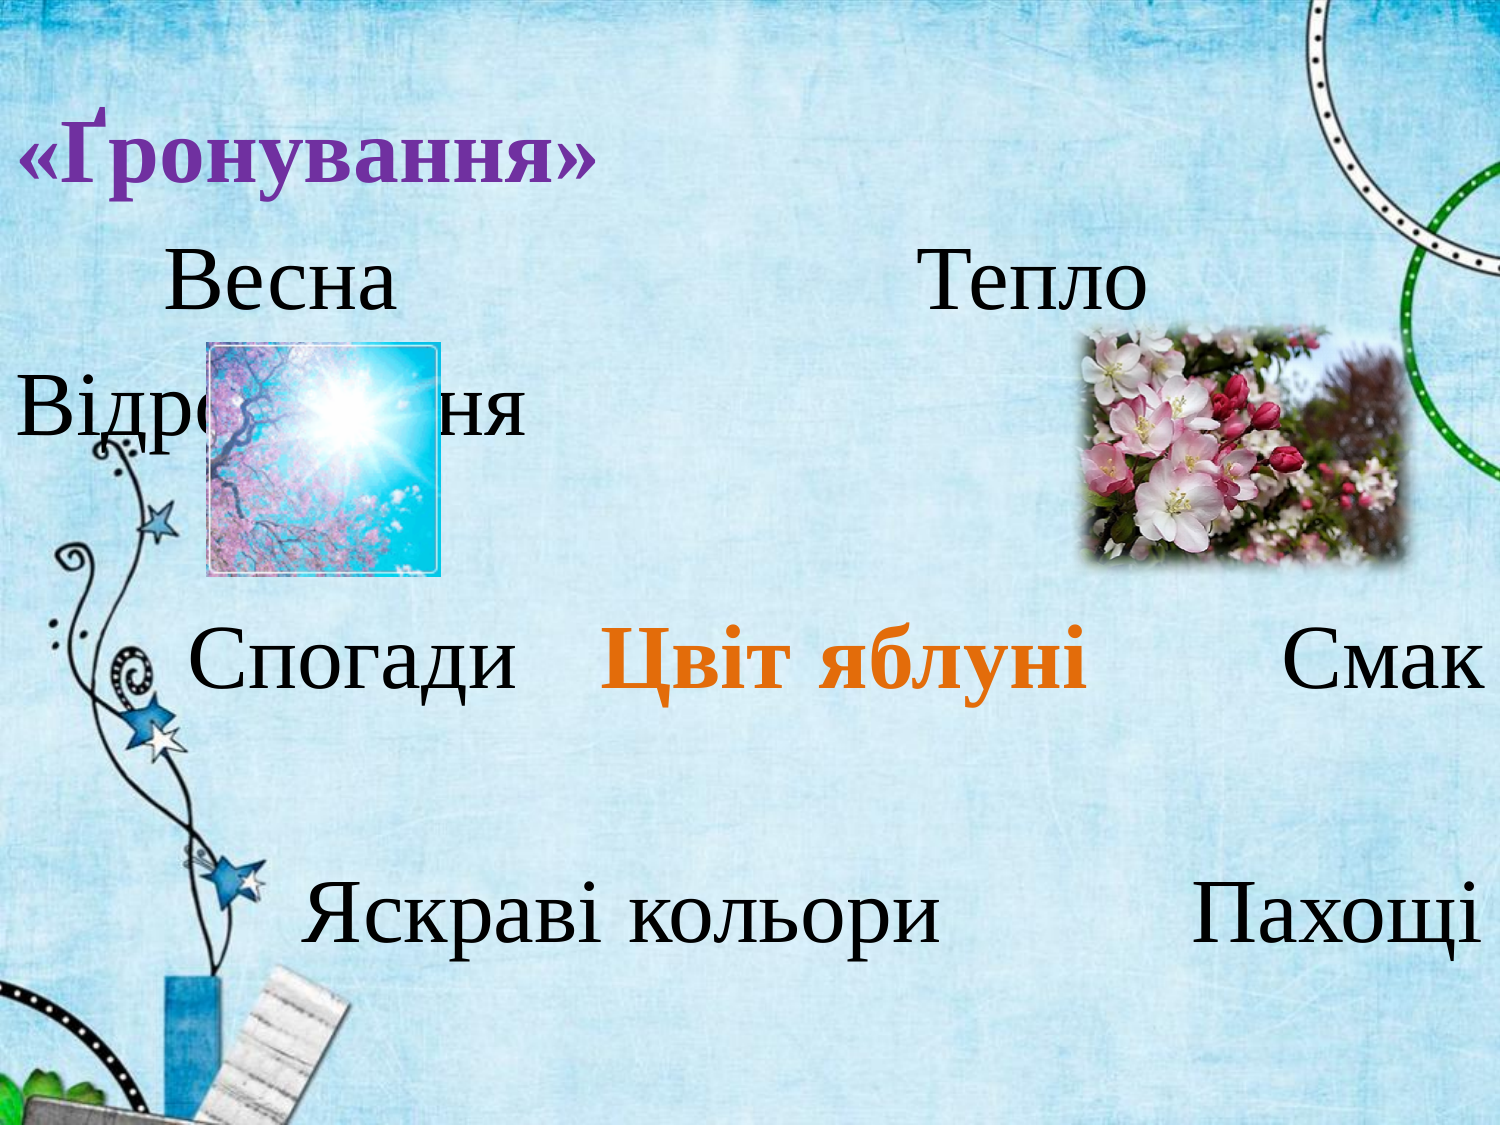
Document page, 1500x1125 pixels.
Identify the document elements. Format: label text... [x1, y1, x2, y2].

picture [1068, 314, 1424, 580]
title «Ґронування» Весна Тепло Відродження Спогади Цвіт яблуні Смак Яскраві кольори Пахощі [0, 0, 1500, 1125]
picture [206, 342, 442, 577]
